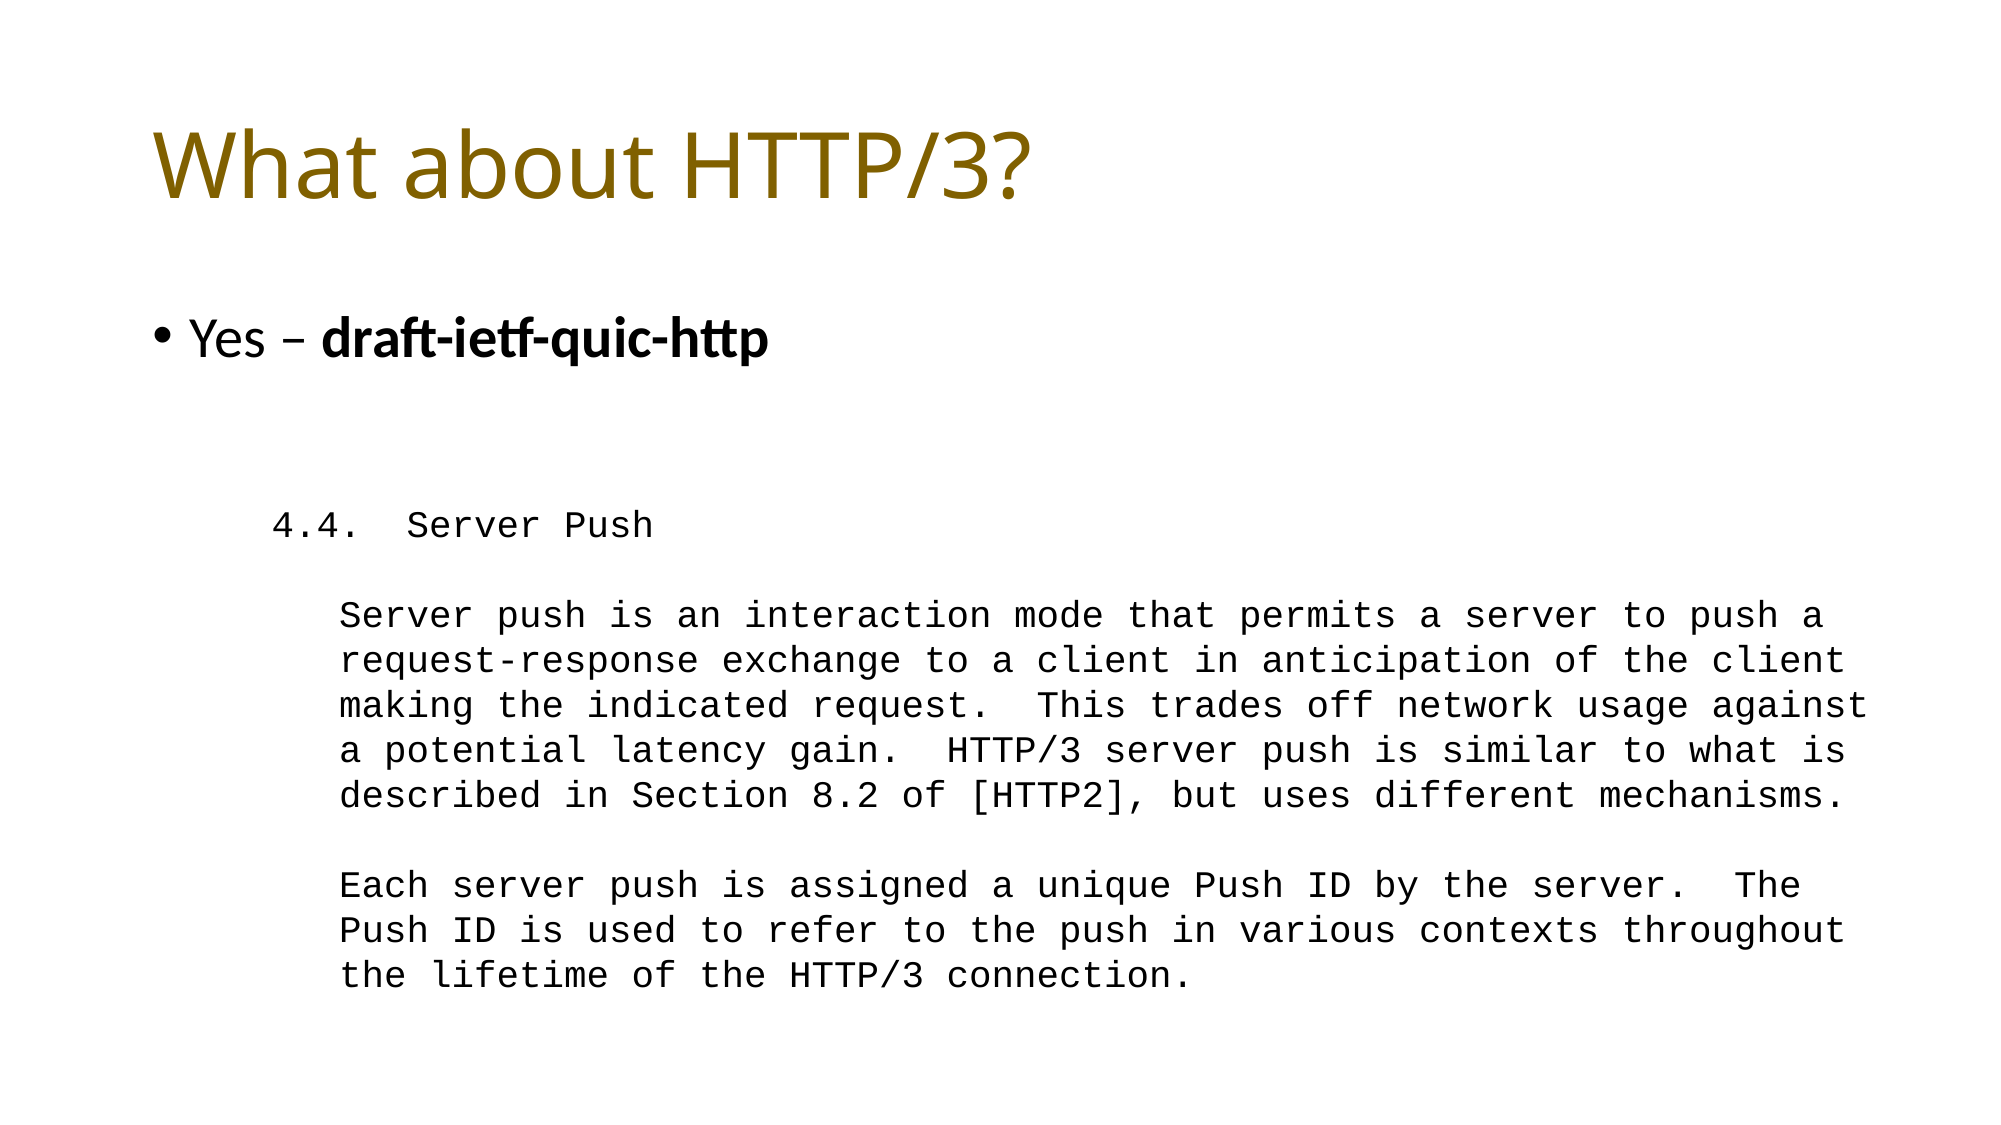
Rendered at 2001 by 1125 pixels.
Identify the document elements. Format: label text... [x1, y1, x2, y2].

title What about HTTP/3? [137, 59, 1863, 278]
list Yes – draft-ietf-quic-http [137, 299, 1863, 402]
text_box 4.4. Server Push Server push is an interaction mode that permits a server to push a request-response exchange to a client in anticipation of the client making the indicated request. This trades off network usage against a potential latency gain. HTTP/3 server push is similar to what is described in Section 8.2 of [HTTP2], but uses different mechanisms. Each server push is assigned a unique Push ID by the server. The Push ID is used to refer to the push in various contexts throughout the lifetime of the HTTP/3 connection. [256, 493, 1918, 1003]
